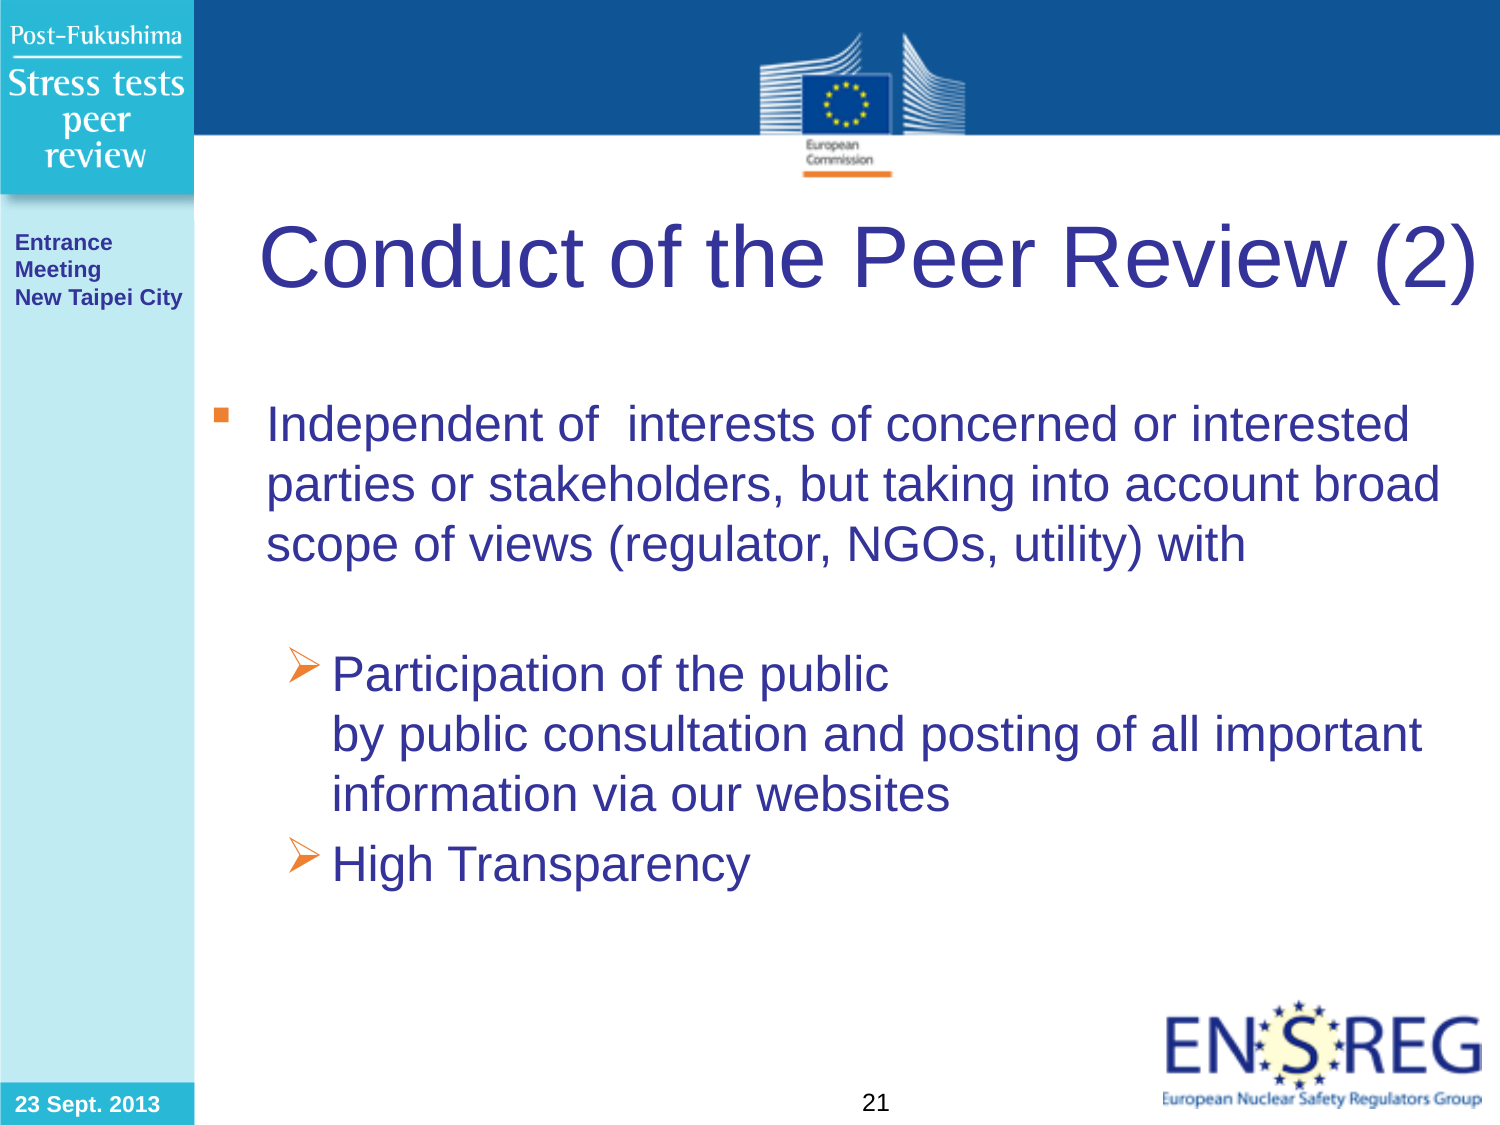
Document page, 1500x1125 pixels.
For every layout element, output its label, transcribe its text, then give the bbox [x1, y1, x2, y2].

picture [1163, 999, 1482, 1109]
list Independent of interests of concerned or interested parties or stakeholders, but taking into account broad scope of views (regulator, NGOs, utility) with Participation of the public by public consultation and posting of all important information via our websites High Transparency [194, 383, 1459, 984]
title Conduct of the Peer Review (2) [194, 227, 1500, 334]
picture [0, 0, 1500, 1125]
